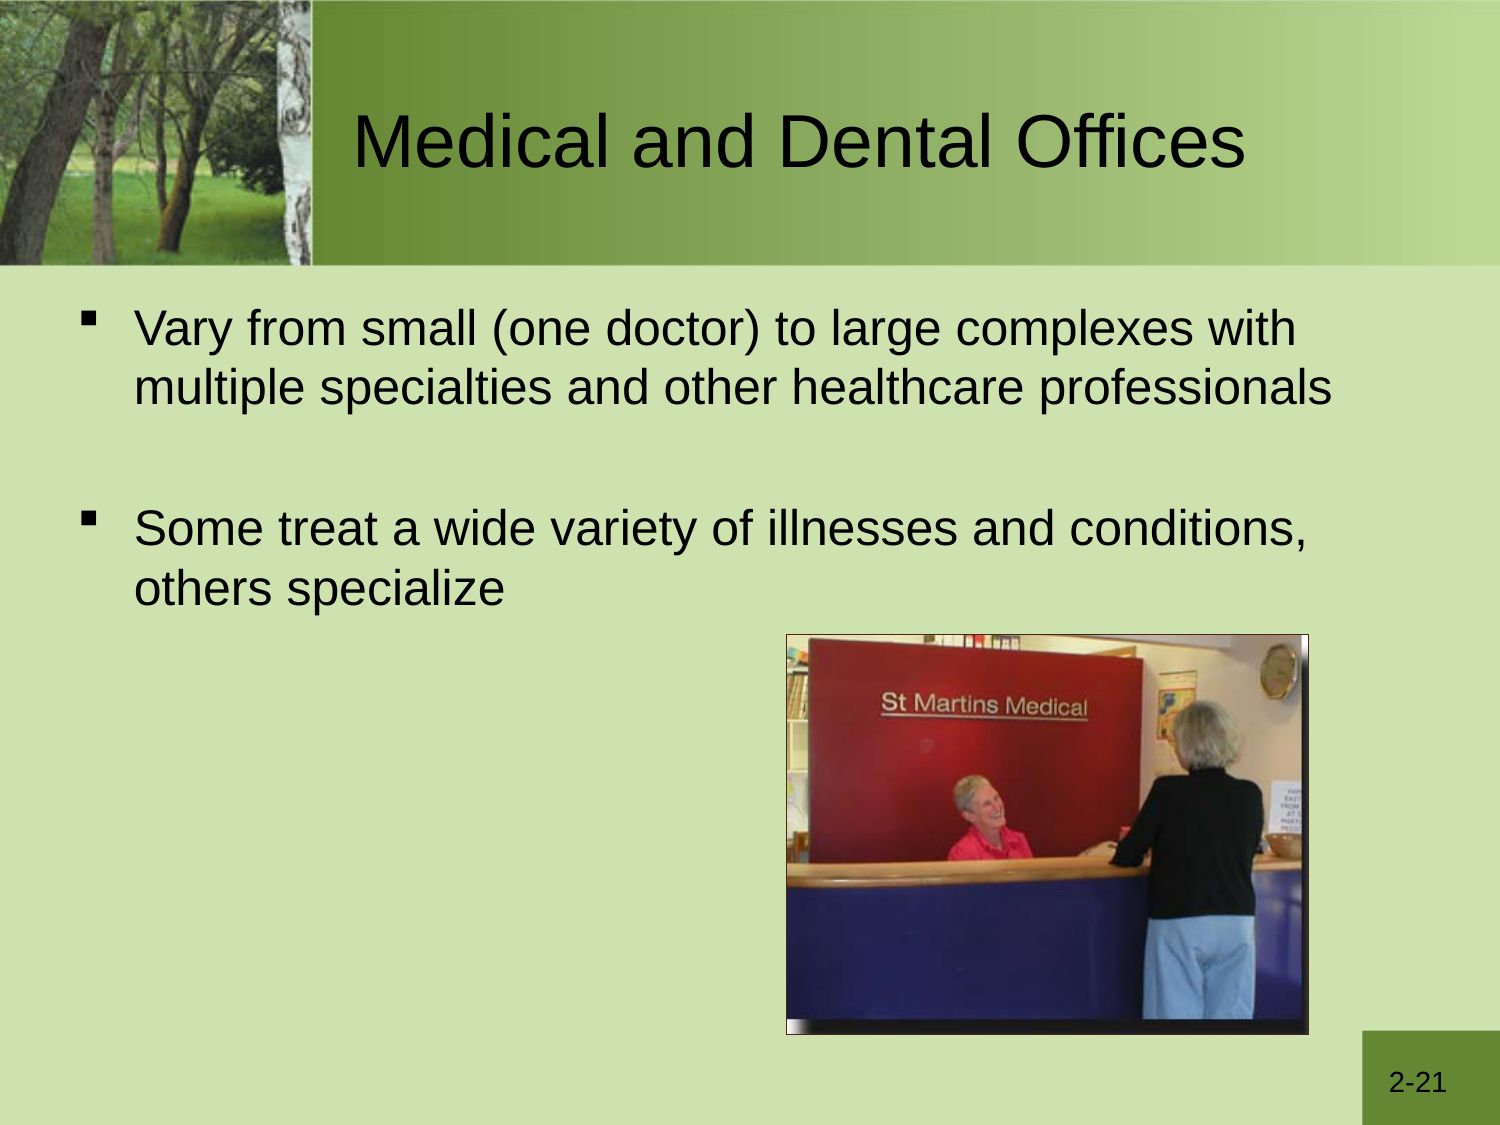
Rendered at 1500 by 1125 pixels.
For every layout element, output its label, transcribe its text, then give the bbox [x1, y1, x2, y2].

picture [0, 0, 1500, 1125]
slide_number 2-21 [1149, 1031, 1463, 1107]
list Vary from small (one doctor) to large complexes with multiple specialties and other healthcare professionals Some treat a wide variety of illnesses and conditions, others specialize [62, 287, 1375, 1000]
title Medical and Dental Offices [337, 24, 1438, 250]
